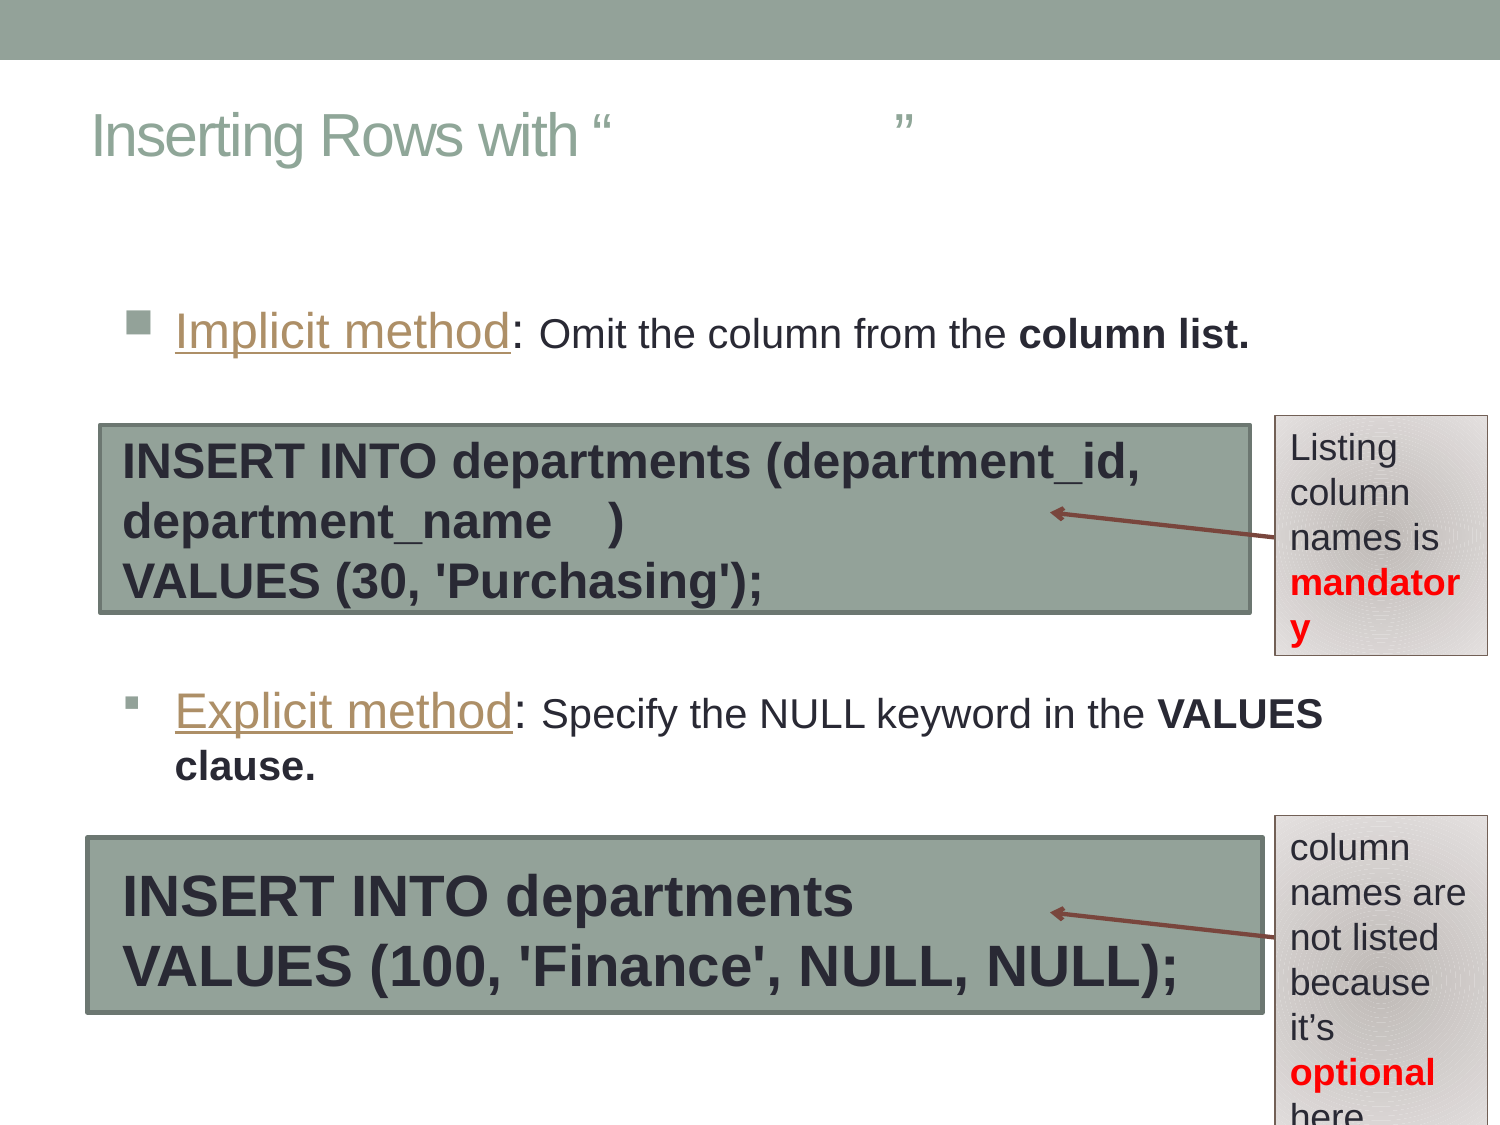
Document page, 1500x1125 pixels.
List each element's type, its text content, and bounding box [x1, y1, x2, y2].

title ”Inserting Rows with “Null Values [75, 87, 1425, 250]
list Implicit method: Omit the column from the column list. INSERT INTO departments (department_id, department_name ) VALUES (30, 'Purchasing'); Explicit method: Specify the NULL keyword in the VALUES clause. INSERT INTO departments VALUES (100, 'Finance', NULL, NULL); [87, 291, 1438, 1050]
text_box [1049, 912, 1276, 938]
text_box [1049, 512, 1276, 538]
text_box Listing column names is mandatory [1274, 415, 1488, 656]
text_box column names are not listed because it’s optional here [1274, 815, 1488, 1125]
